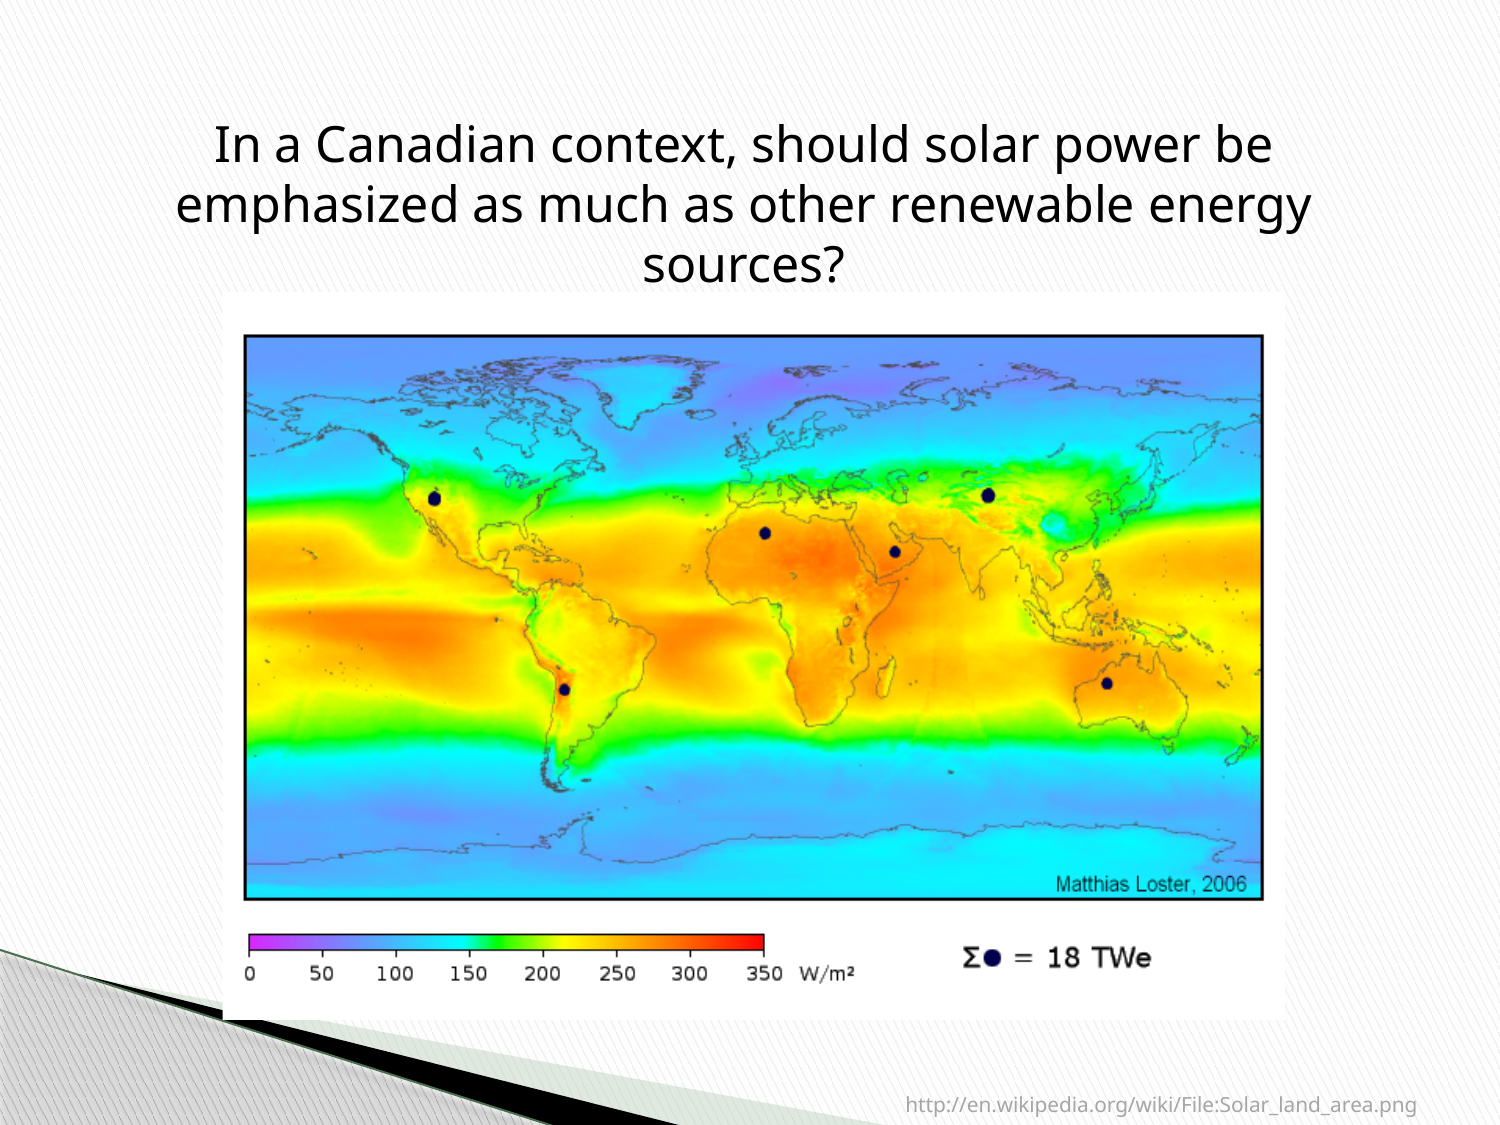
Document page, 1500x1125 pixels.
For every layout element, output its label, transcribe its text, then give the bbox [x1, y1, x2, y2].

text_box http://en.wikipedia.org/wiki/File:Solar_land_area.png [890, 1084, 1500, 1125]
text_box In a Canadian context, should solar power be emphasized as much as other renewable energy sources? [128, 105, 1360, 301]
picture [222, 292, 1286, 1020]
